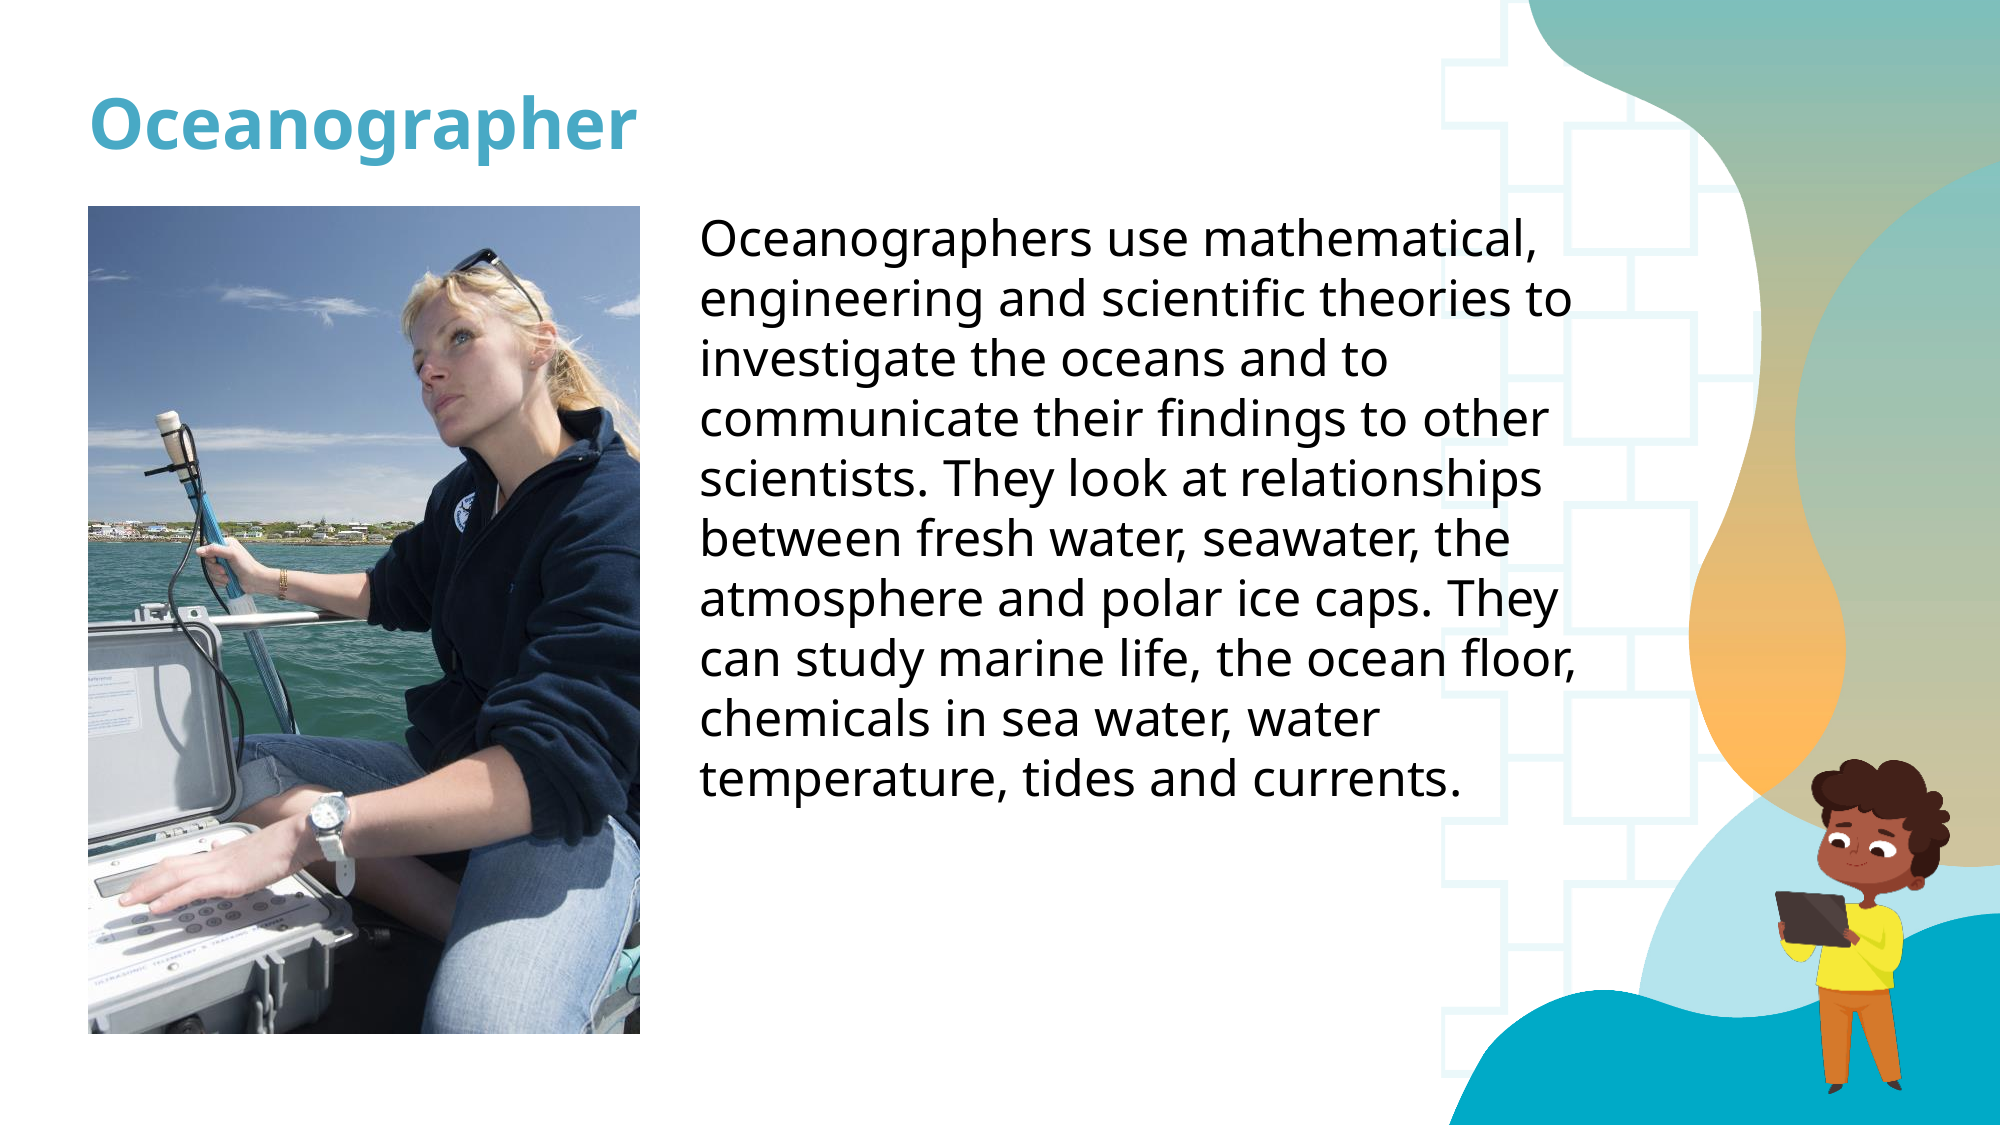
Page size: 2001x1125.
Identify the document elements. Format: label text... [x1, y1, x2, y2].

picture [88, 206, 640, 1034]
title Oceanographer [88, 88, 1654, 161]
picture [1316, 0, 2000, 1125]
list Oceanographers use mathematical, engineering and scientific theories to investigate the oceans and to communicate their findings to other scientists. They look at relationships between fresh water, seawater, the atmosphere and polar ice caps. They can study marine life, the ocean floor, chemicals in sea water, water temperature, tides and currents. [699, 206, 1605, 1034]
